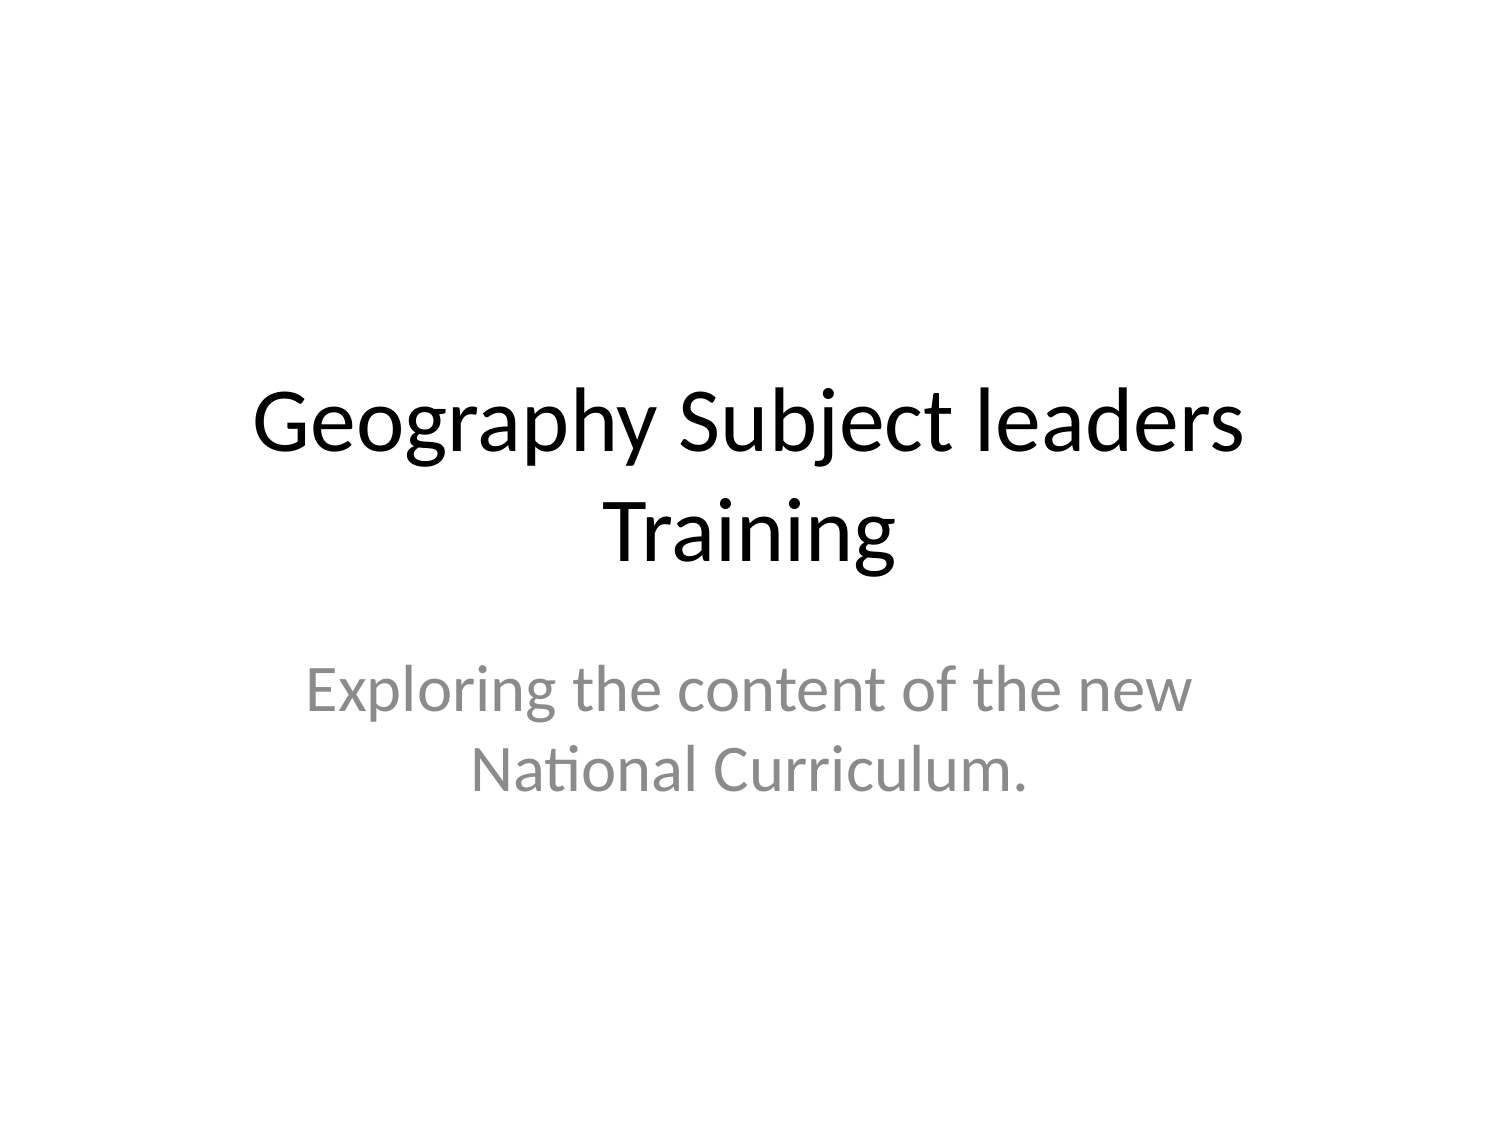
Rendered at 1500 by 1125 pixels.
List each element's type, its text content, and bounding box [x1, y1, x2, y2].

subtitle Exploring the content of the new National Curriculum. [225, 637, 1275, 925]
title Geography Subject leaders Training [112, 349, 1388, 591]
